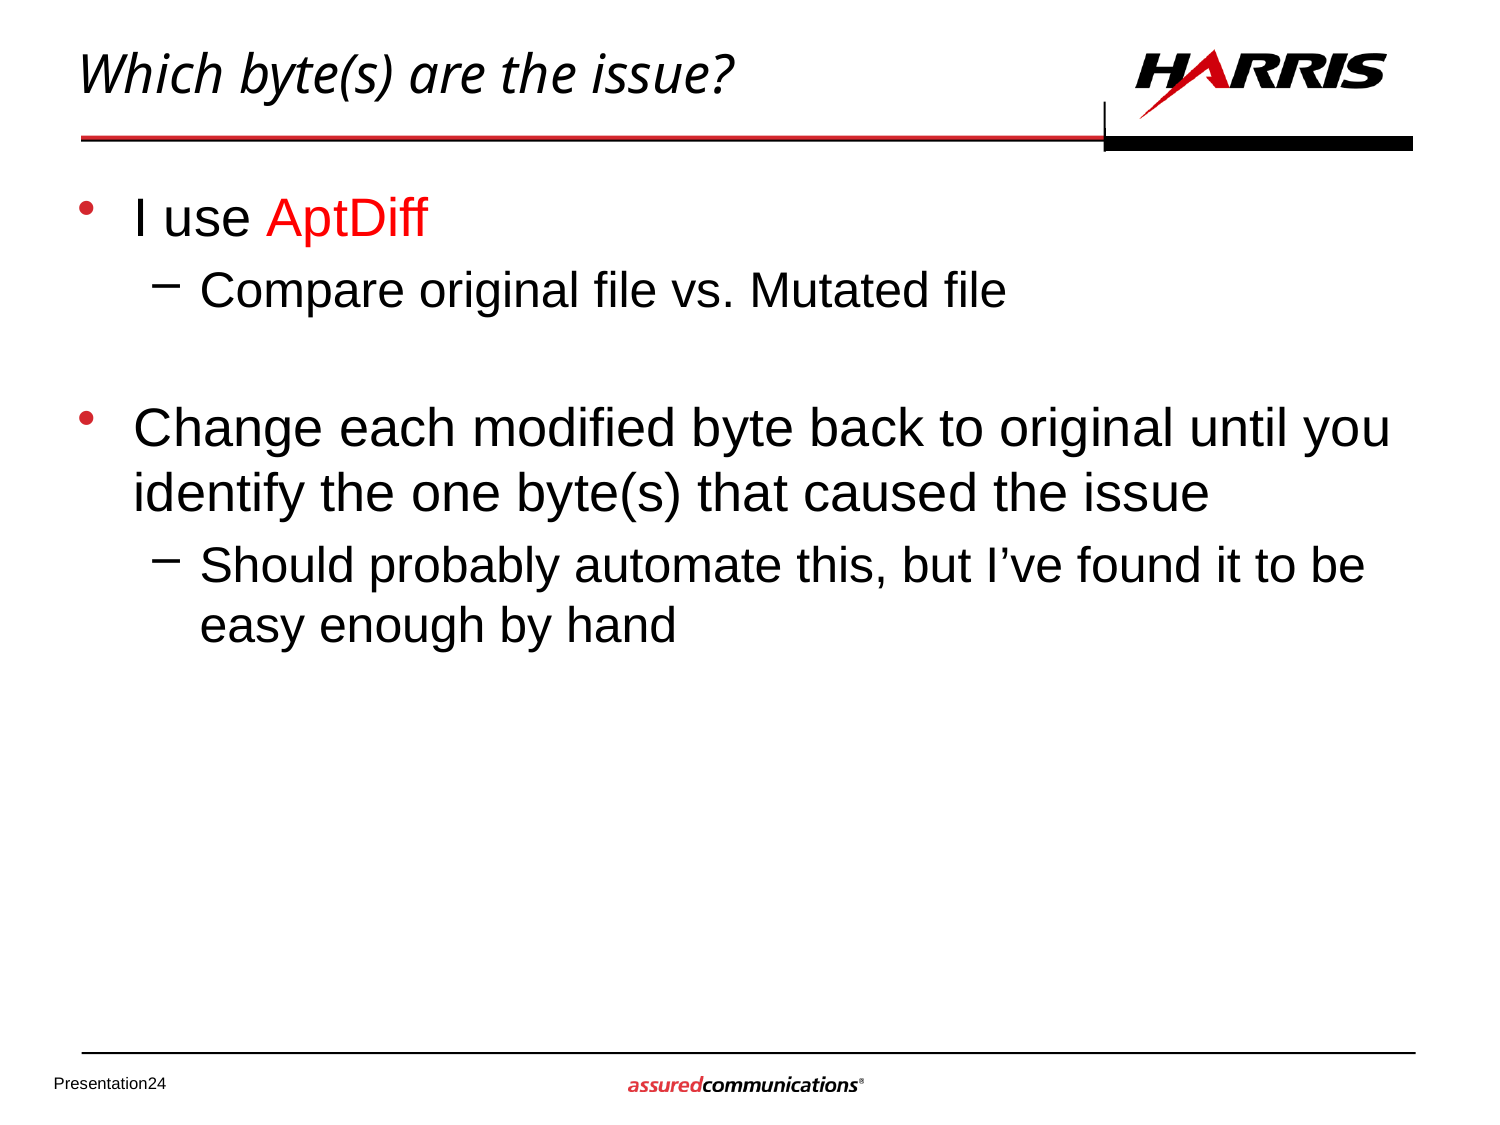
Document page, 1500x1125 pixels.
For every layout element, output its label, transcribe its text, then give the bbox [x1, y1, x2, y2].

list I use AptDiff Compare original file vs. Mutated file Change each modified byte back to original until you identify the one byte(s) that caused the issue Should probably automate this, but I’ve found it to be easy enough by hand [62, 174, 1429, 1020]
picture [1135, 49, 1387, 119]
picture [628, 1076, 864, 1092]
title Which byte(s) are the issue? [62, 27, 951, 117]
